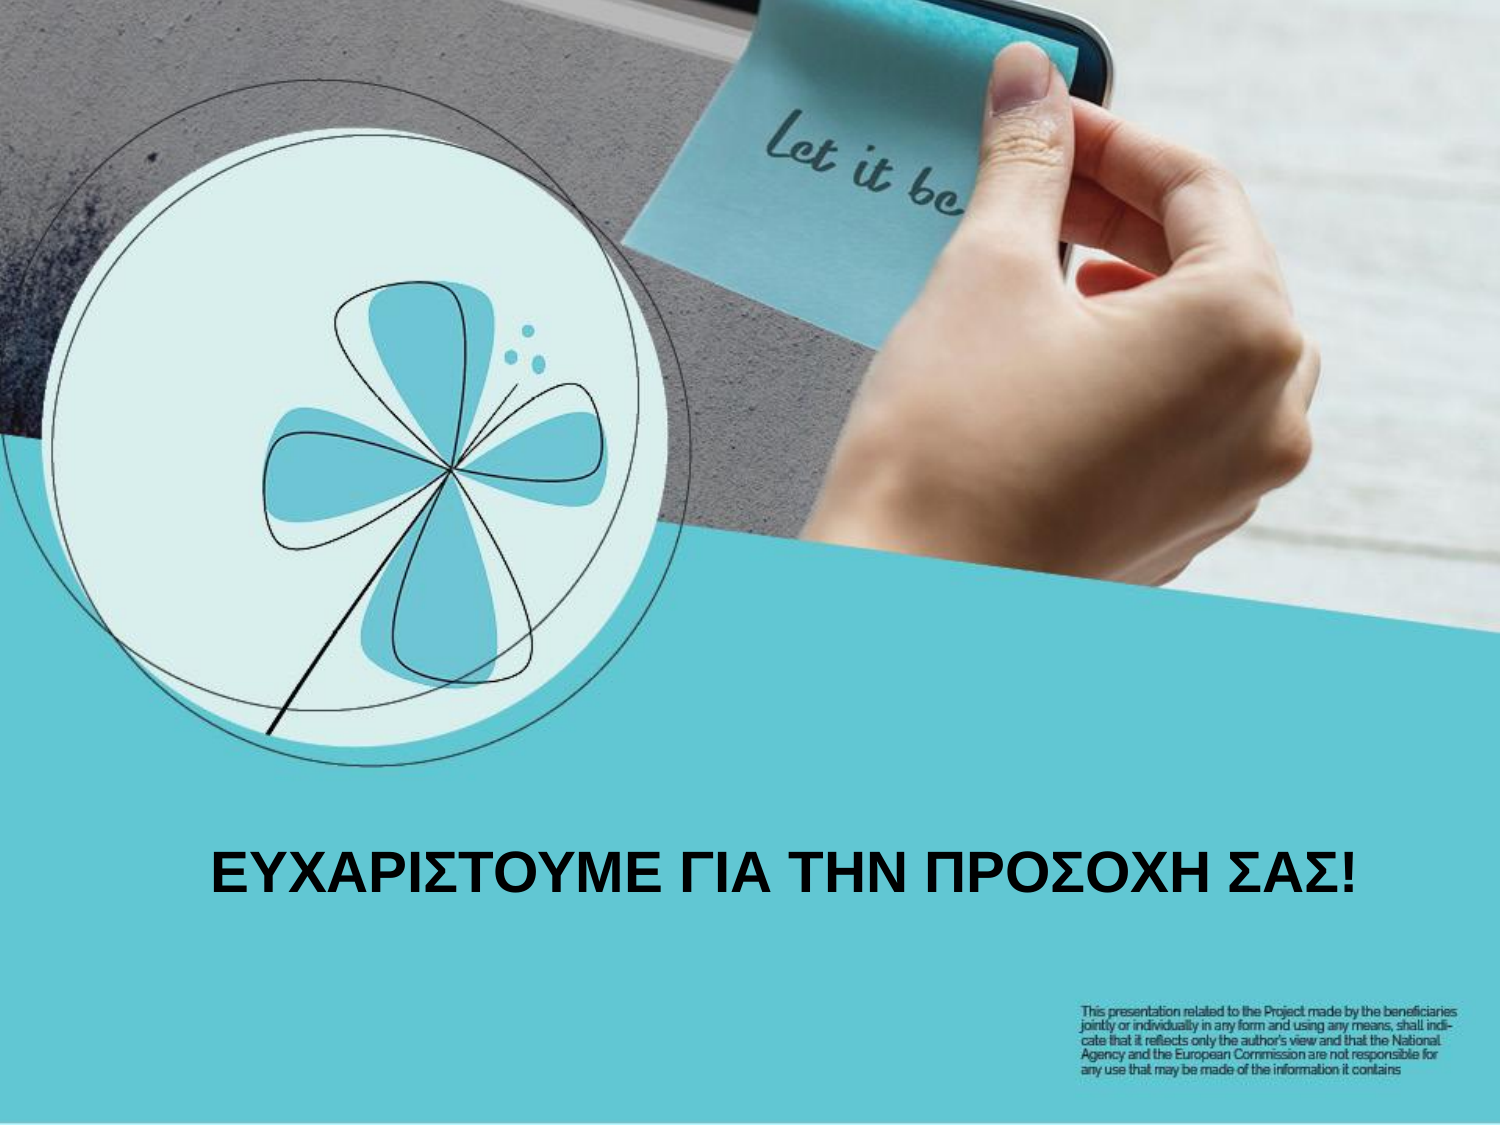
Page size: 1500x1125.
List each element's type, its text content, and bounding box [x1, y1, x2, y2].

text_box ΕΥΧΑΡΙΣΤΟΥΜΕ ΓΙΑ ΤΗΝ ΠΡΟΣΟΧΗ ΣΑΣ! [195, 826, 1390, 912]
picture [0, 0, 1500, 1125]
